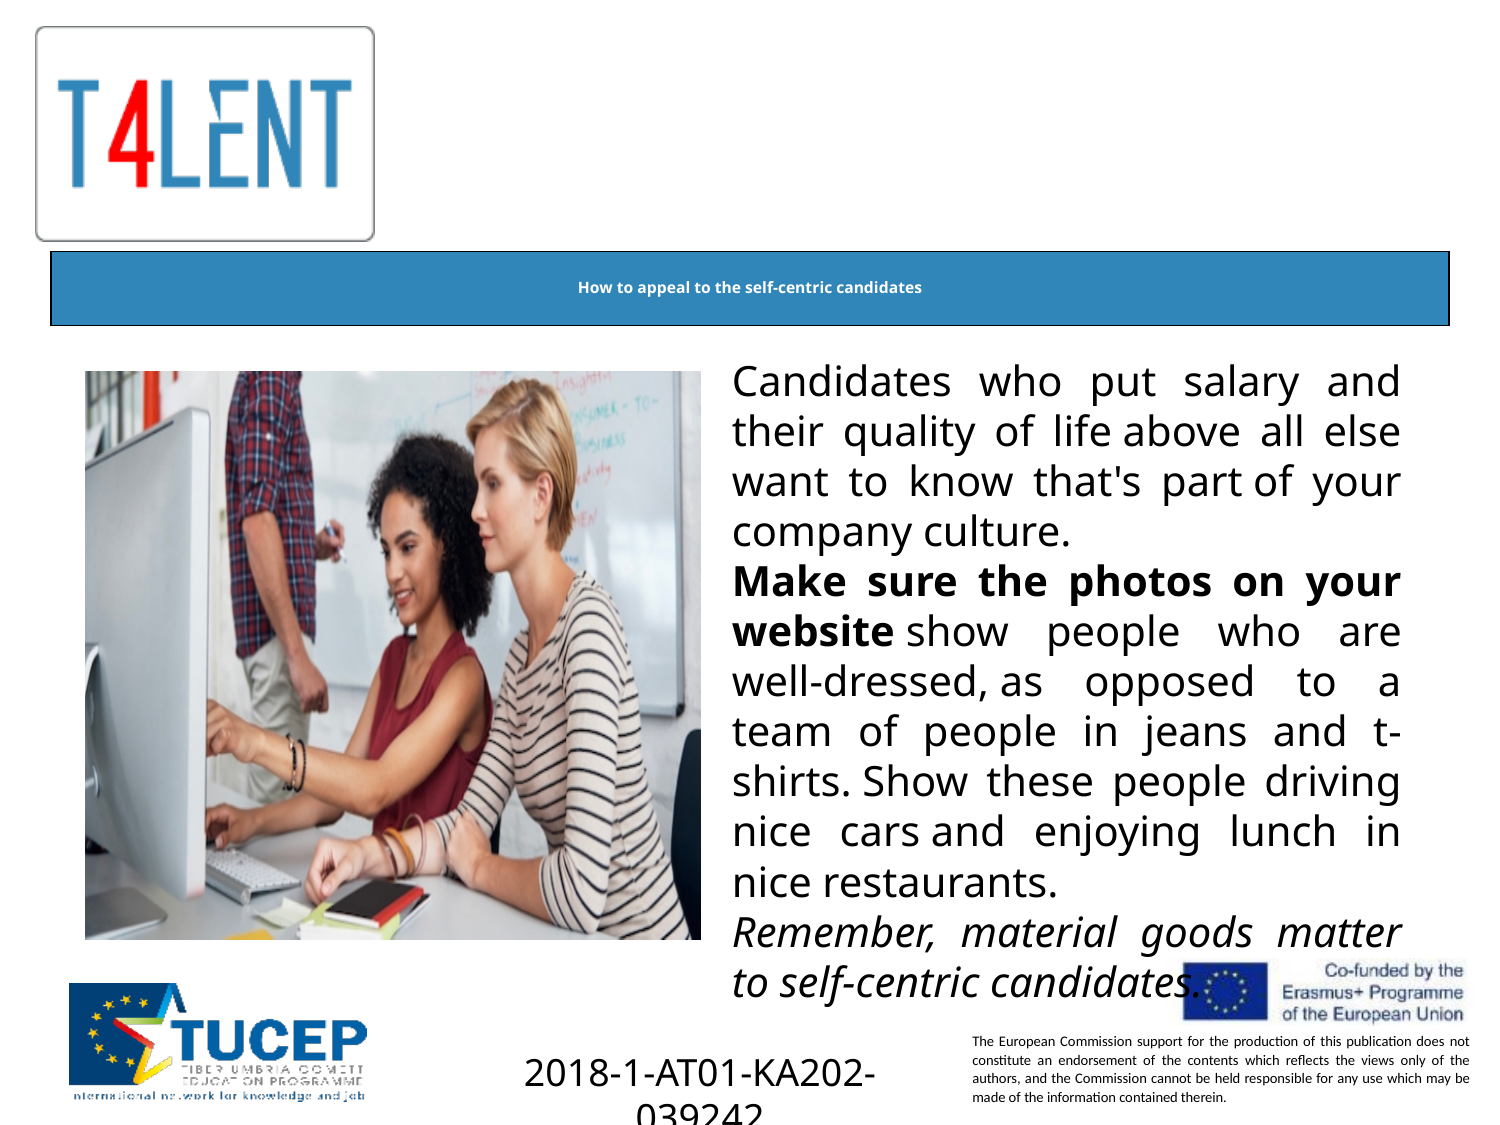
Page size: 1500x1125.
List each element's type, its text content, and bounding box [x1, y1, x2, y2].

title How to appeal to the self-centric candidates [51, 251, 1449, 326]
picture [85, 371, 701, 940]
picture [68, 983, 368, 1102]
text_box Candidates who put salary and their quality of life above all else want to know that's part of your company culture. Make sure the photos on your website show people who are well-dressed, as opposed to a team of people in jeans and t-shirts. Show these people driving nice cars and enjoying lunch in nice restaurants. Remember, material goods matter to self-centric candidates. [716, 347, 1417, 1013]
text_box 2018-1-AT01-KA202-039242 [454, 1040, 946, 1125]
picture [1166, 958, 1478, 1026]
picture [35, 26, 375, 242]
